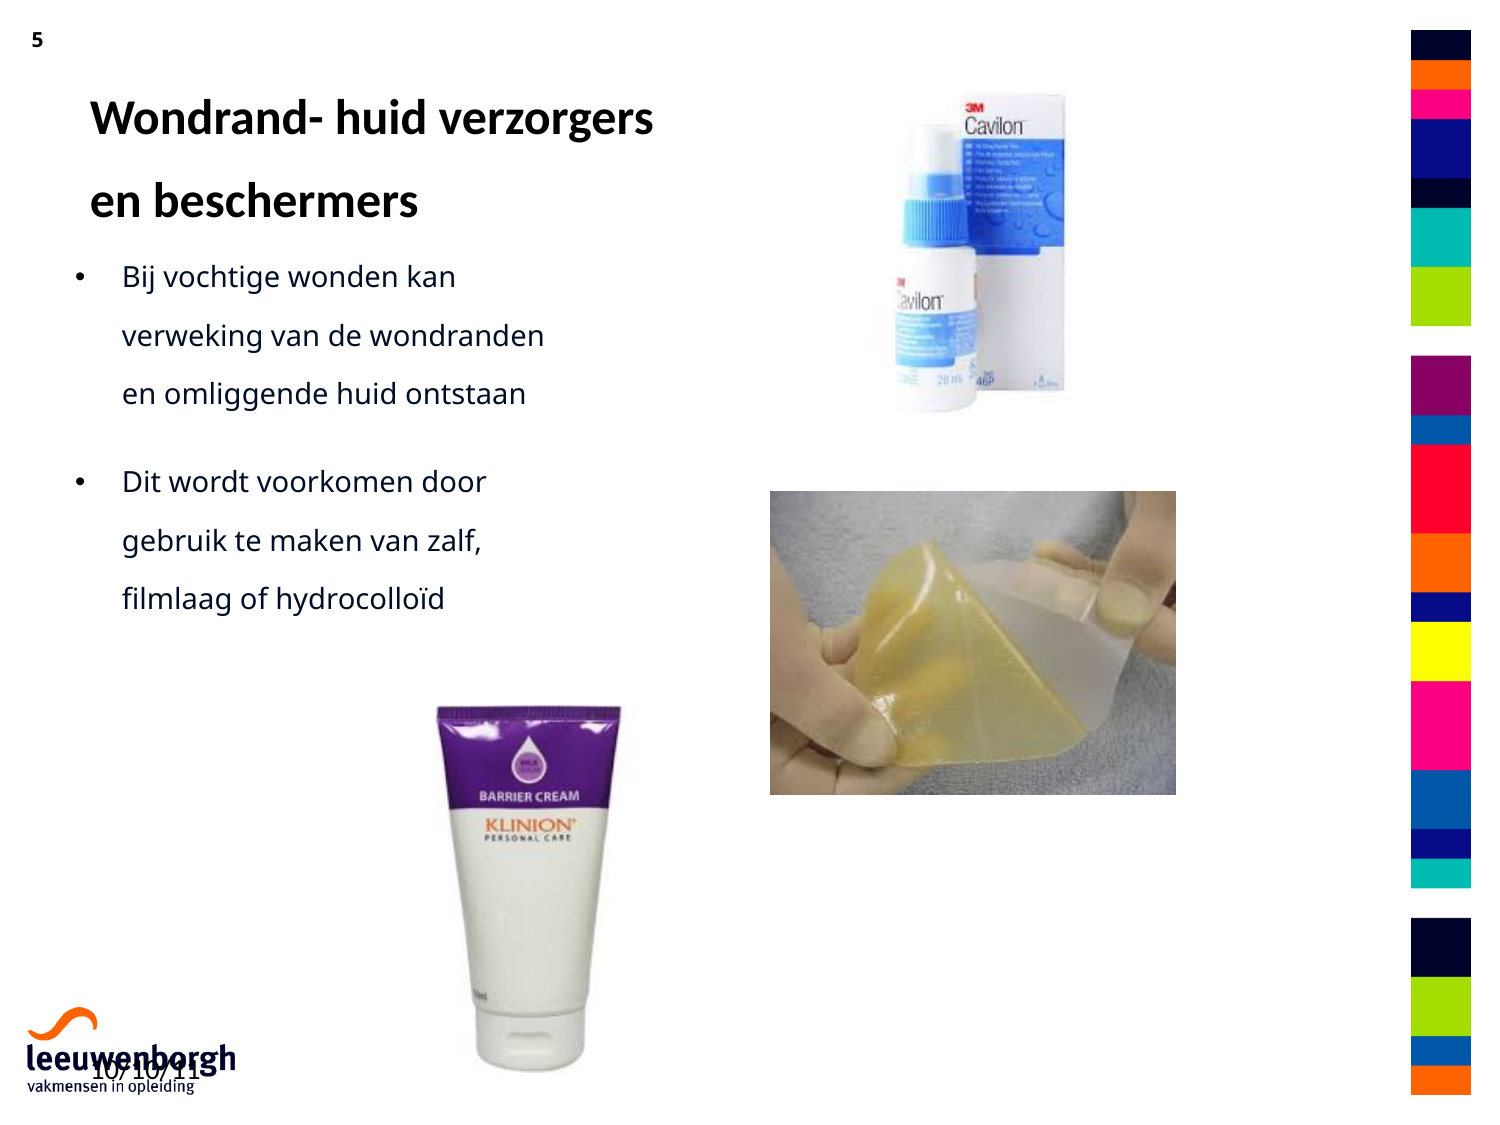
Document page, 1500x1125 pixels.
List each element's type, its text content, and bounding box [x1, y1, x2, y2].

picture [27, 1007, 235, 1095]
list Bij vochtige wonden kan verweking van de wondranden en omliggende huid ontstaan Dit wordt voorkomen door gebruik te maken van zalf, filmlaag of hydrocolloïd [74, 235, 569, 1006]
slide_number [74, 1042, 425, 1103]
title Wondrand- huid verzorgers en beschermers [74, 44, 727, 236]
picture [770, 491, 1176, 795]
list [796, 77, 1150, 430]
picture [359, 705, 695, 1073]
picture [1411, 30, 1471, 1095]
